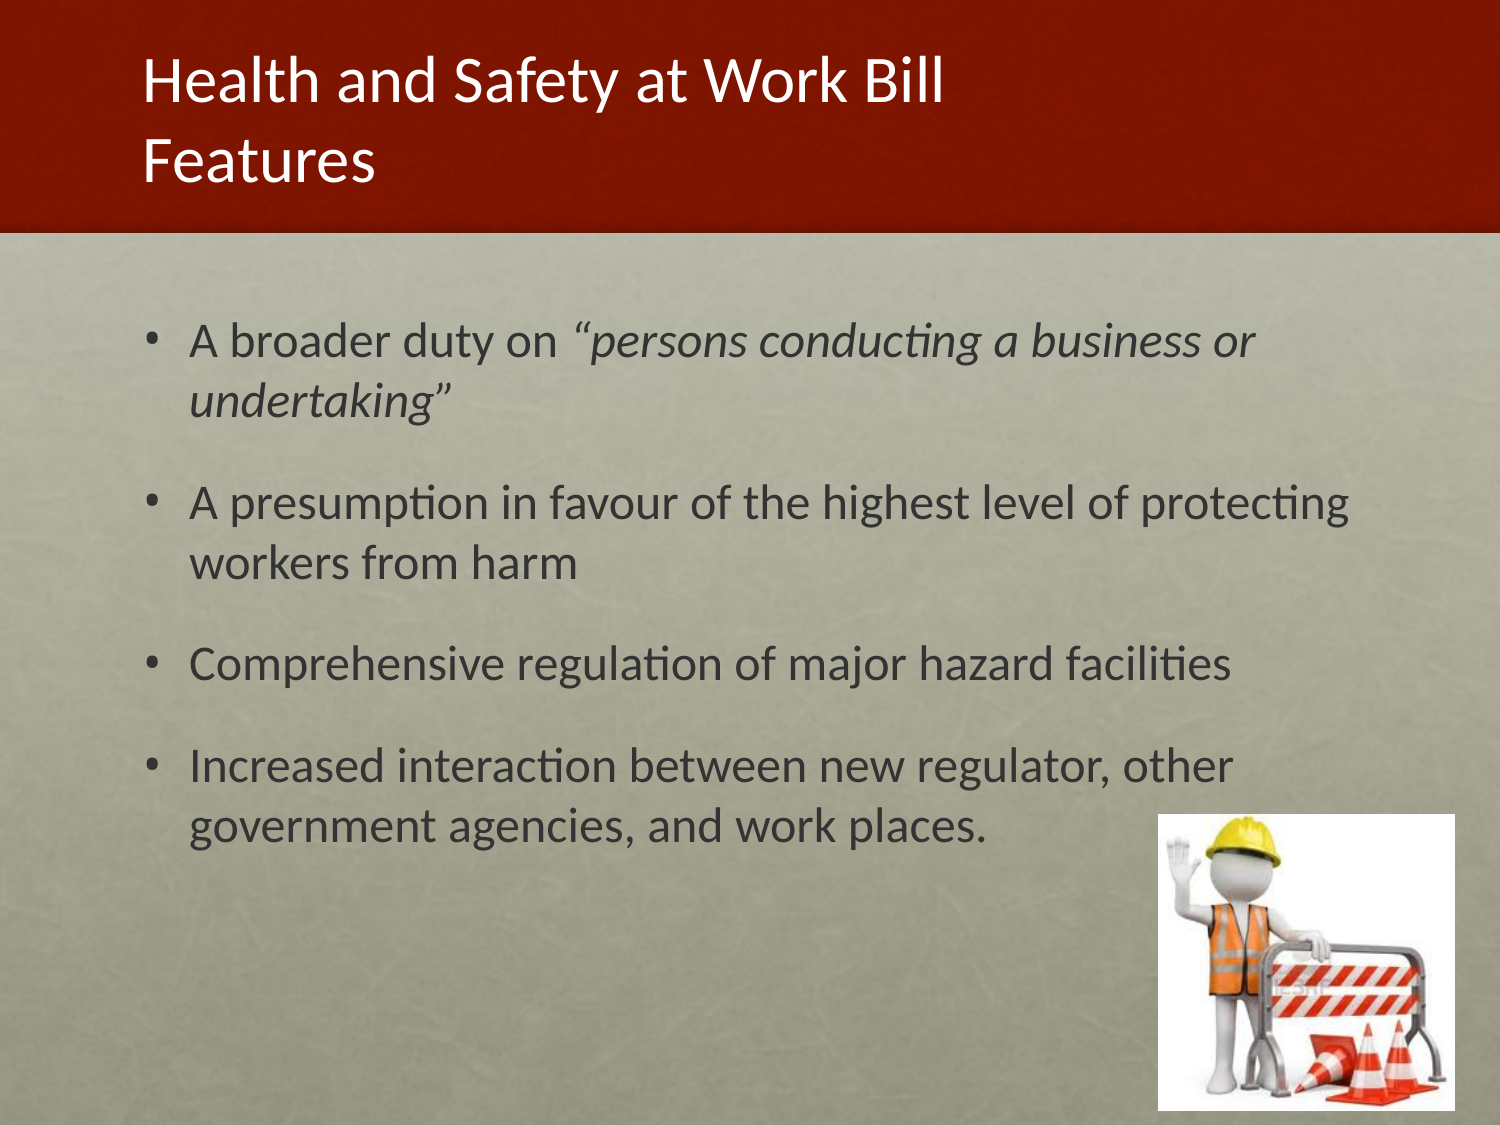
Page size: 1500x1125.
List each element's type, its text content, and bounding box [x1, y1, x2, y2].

title Health and Safety at Work Bill Features [127, 10, 1372, 221]
list A broader duty on “persons conducting a business or undertaking” A presumption in favour of the highest level of protecting workers from harm Comprehensive regulation of major hazard facilities Increased interaction between new regulator, other government agencies, and work places. [127, 299, 1372, 1005]
picture [0, 214, 1500, 1125]
